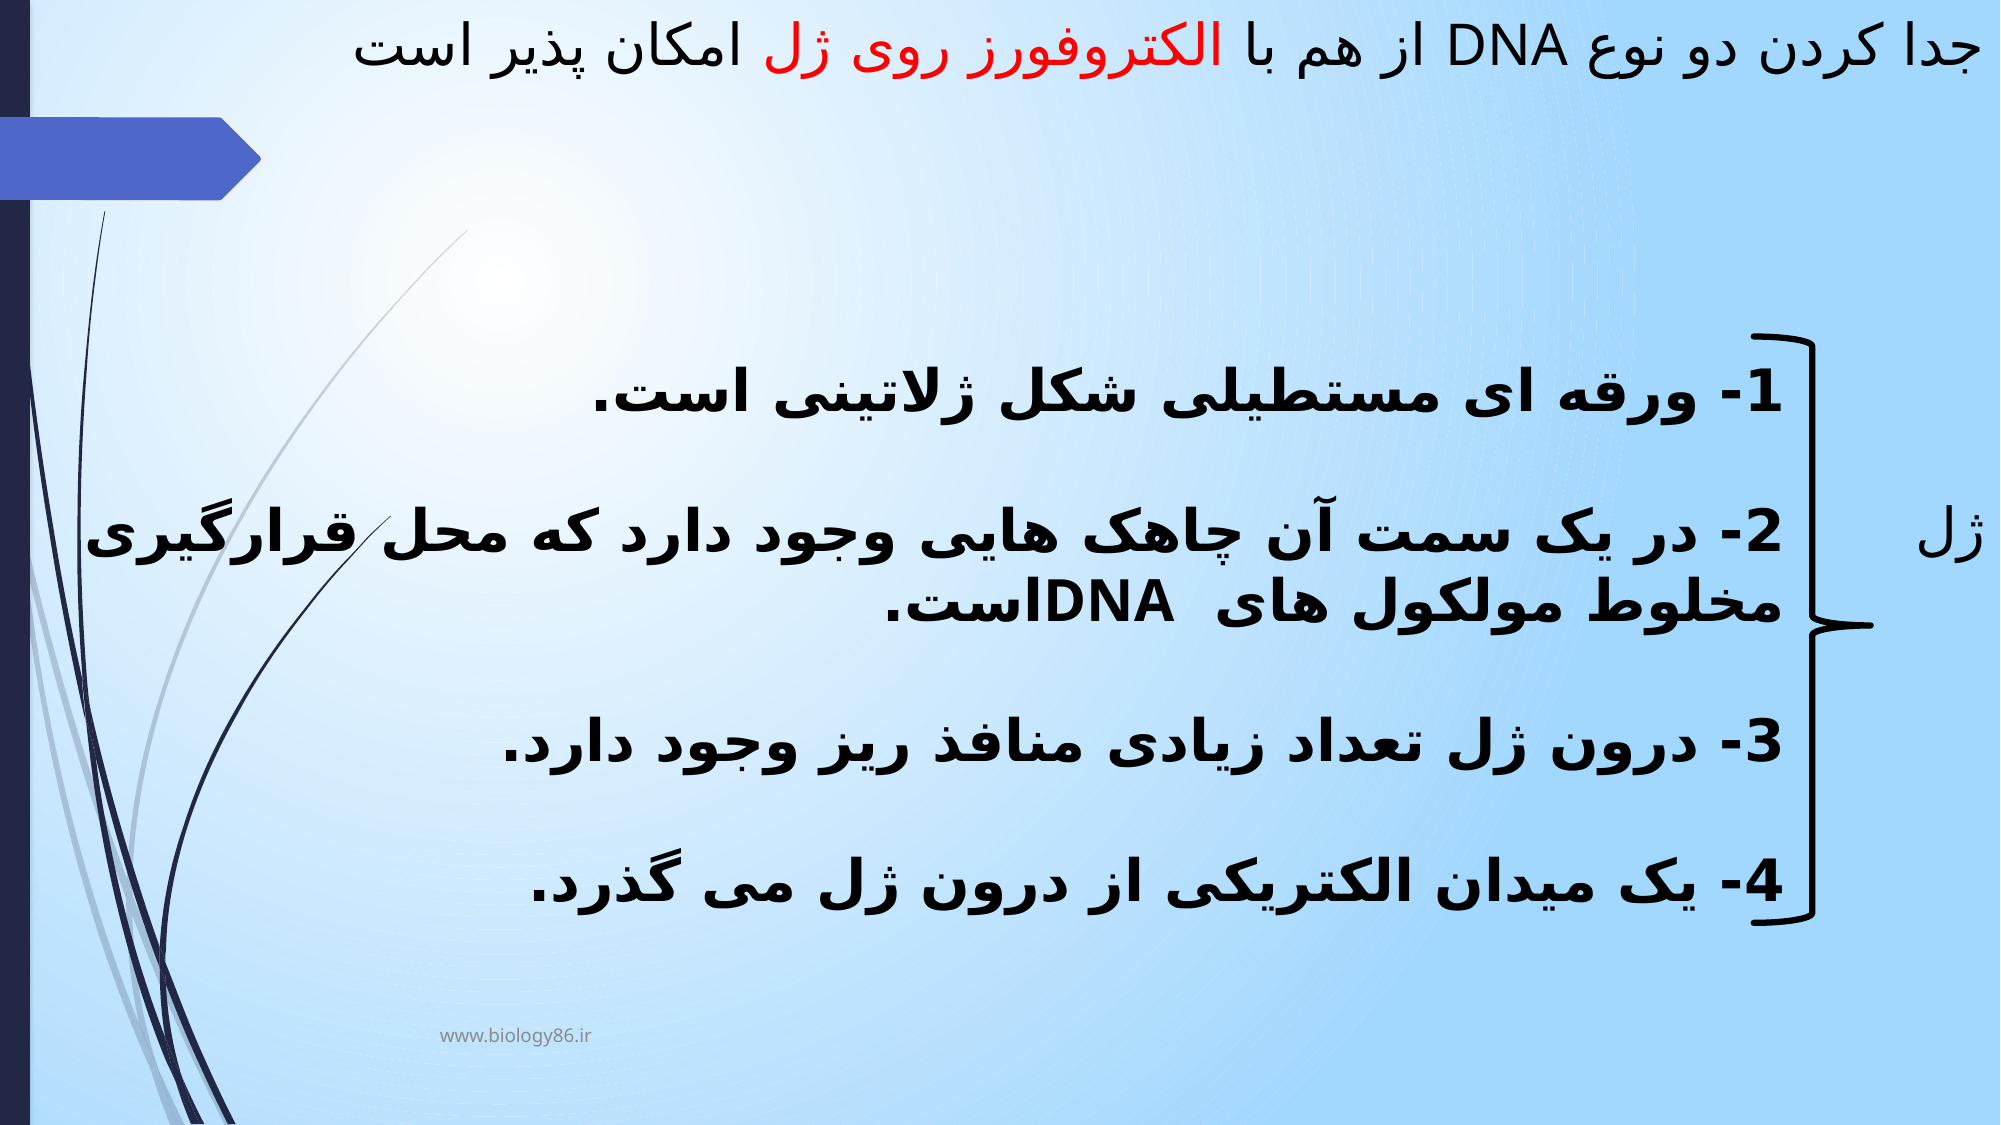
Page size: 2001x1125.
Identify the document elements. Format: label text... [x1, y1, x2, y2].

text_box [1752, 335, 1872, 920]
footer www.biology86.ir [424, 1006, 1675, 1067]
title جدا کردن دو نوع DNA از هم با الکتروفورز روی ژل امکان پذیر است ژل [0, 0, 2000, 1125]
text_box 1- ورقه ای مستطیلی شکل ژلاتینی است. 2- در یک سمت آن چاهک هایی وجود دارد که محل قرارگیری مخلوط مولکول های DNAاست. 3- درون ژل تعداد زیادی منافذ ریز وجود دارد. 4- یک میدان الکتریکی از درون ژل می گذرد. [0, 345, 1800, 921]
